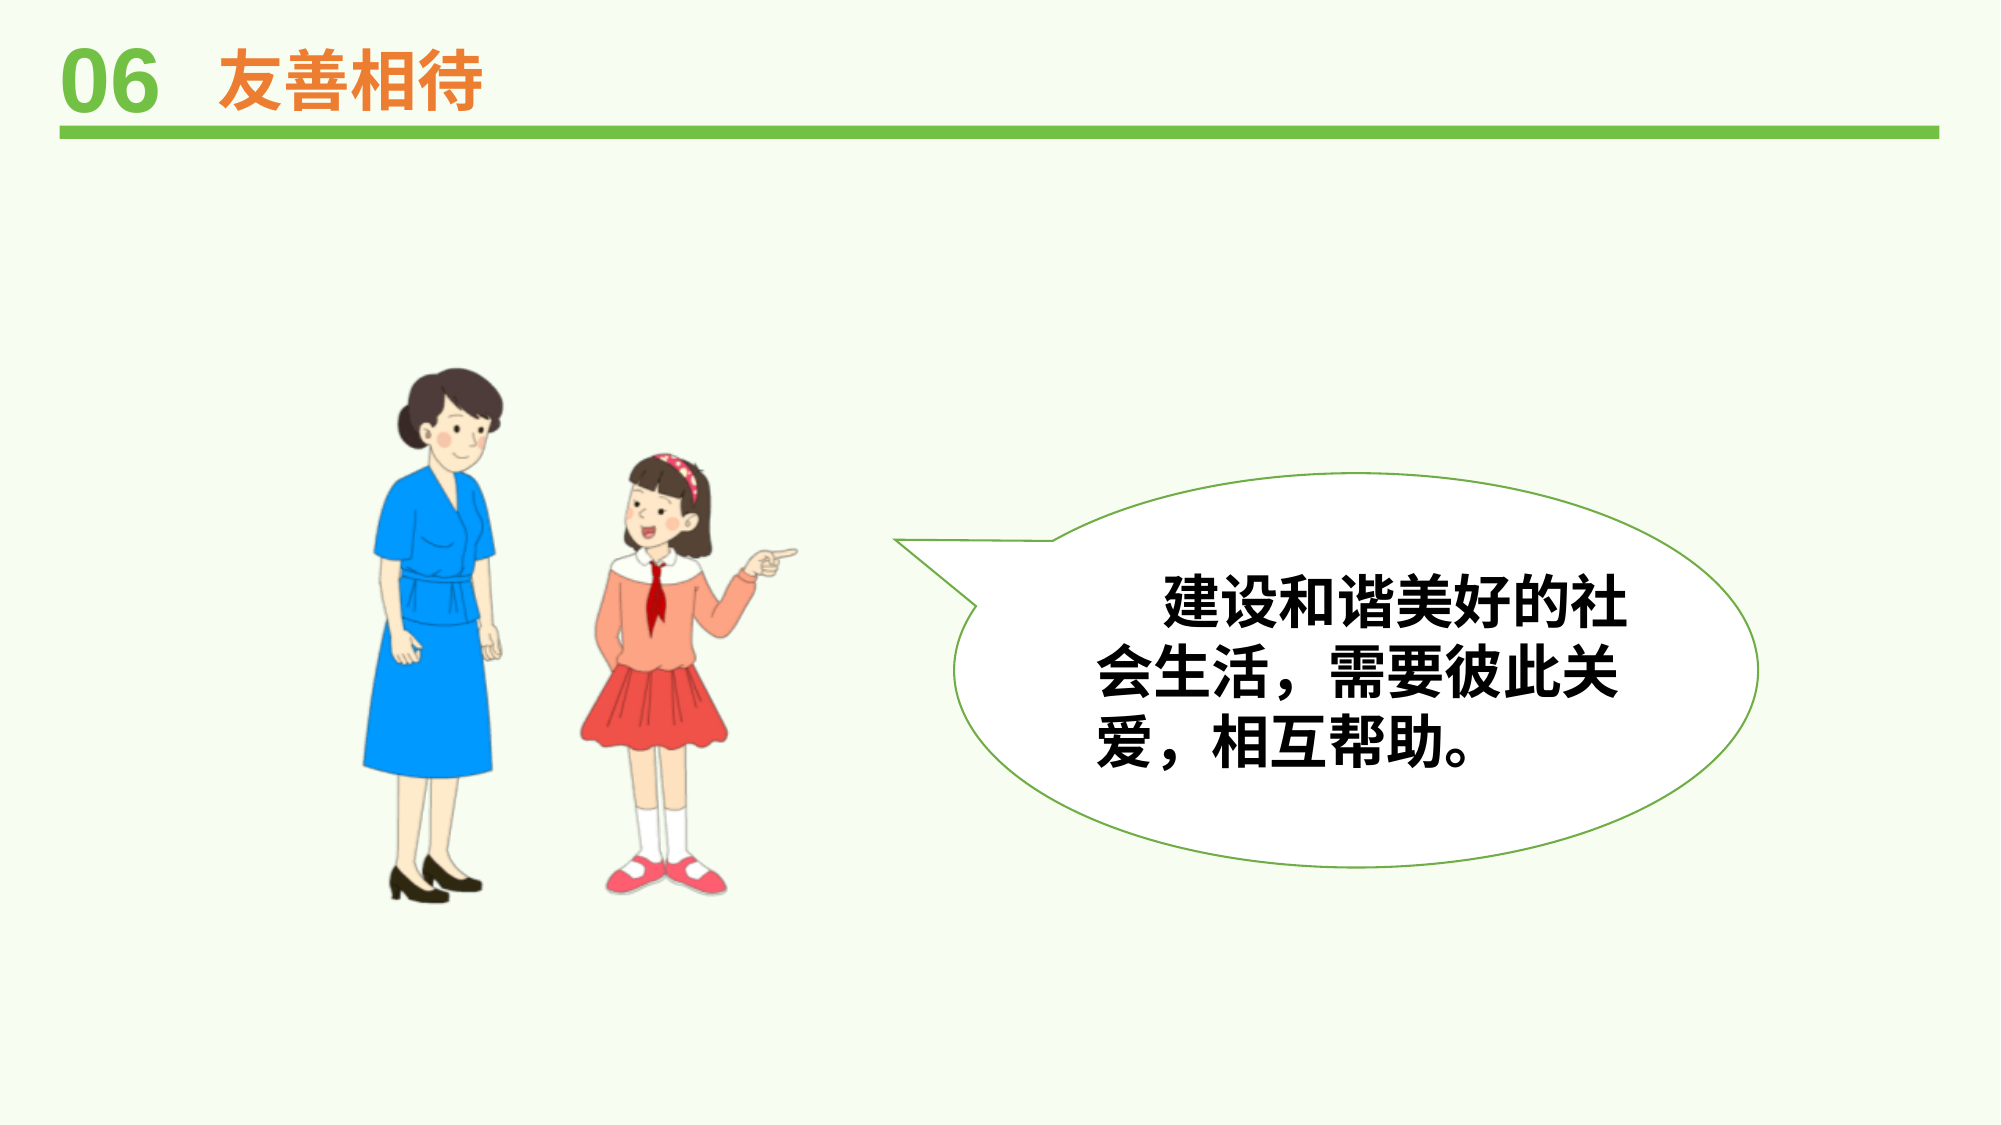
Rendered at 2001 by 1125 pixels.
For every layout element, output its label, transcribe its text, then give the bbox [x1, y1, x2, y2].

picture [343, 342, 803, 926]
text_box 06 [59, 24, 161, 128]
text_box 友善相待 [202, 31, 871, 127]
text_box [59, 125, 1940, 140]
text_box 建设和谐美好的社会生活，需要彼此关爱，相互帮助。 [892, 472, 1760, 869]
